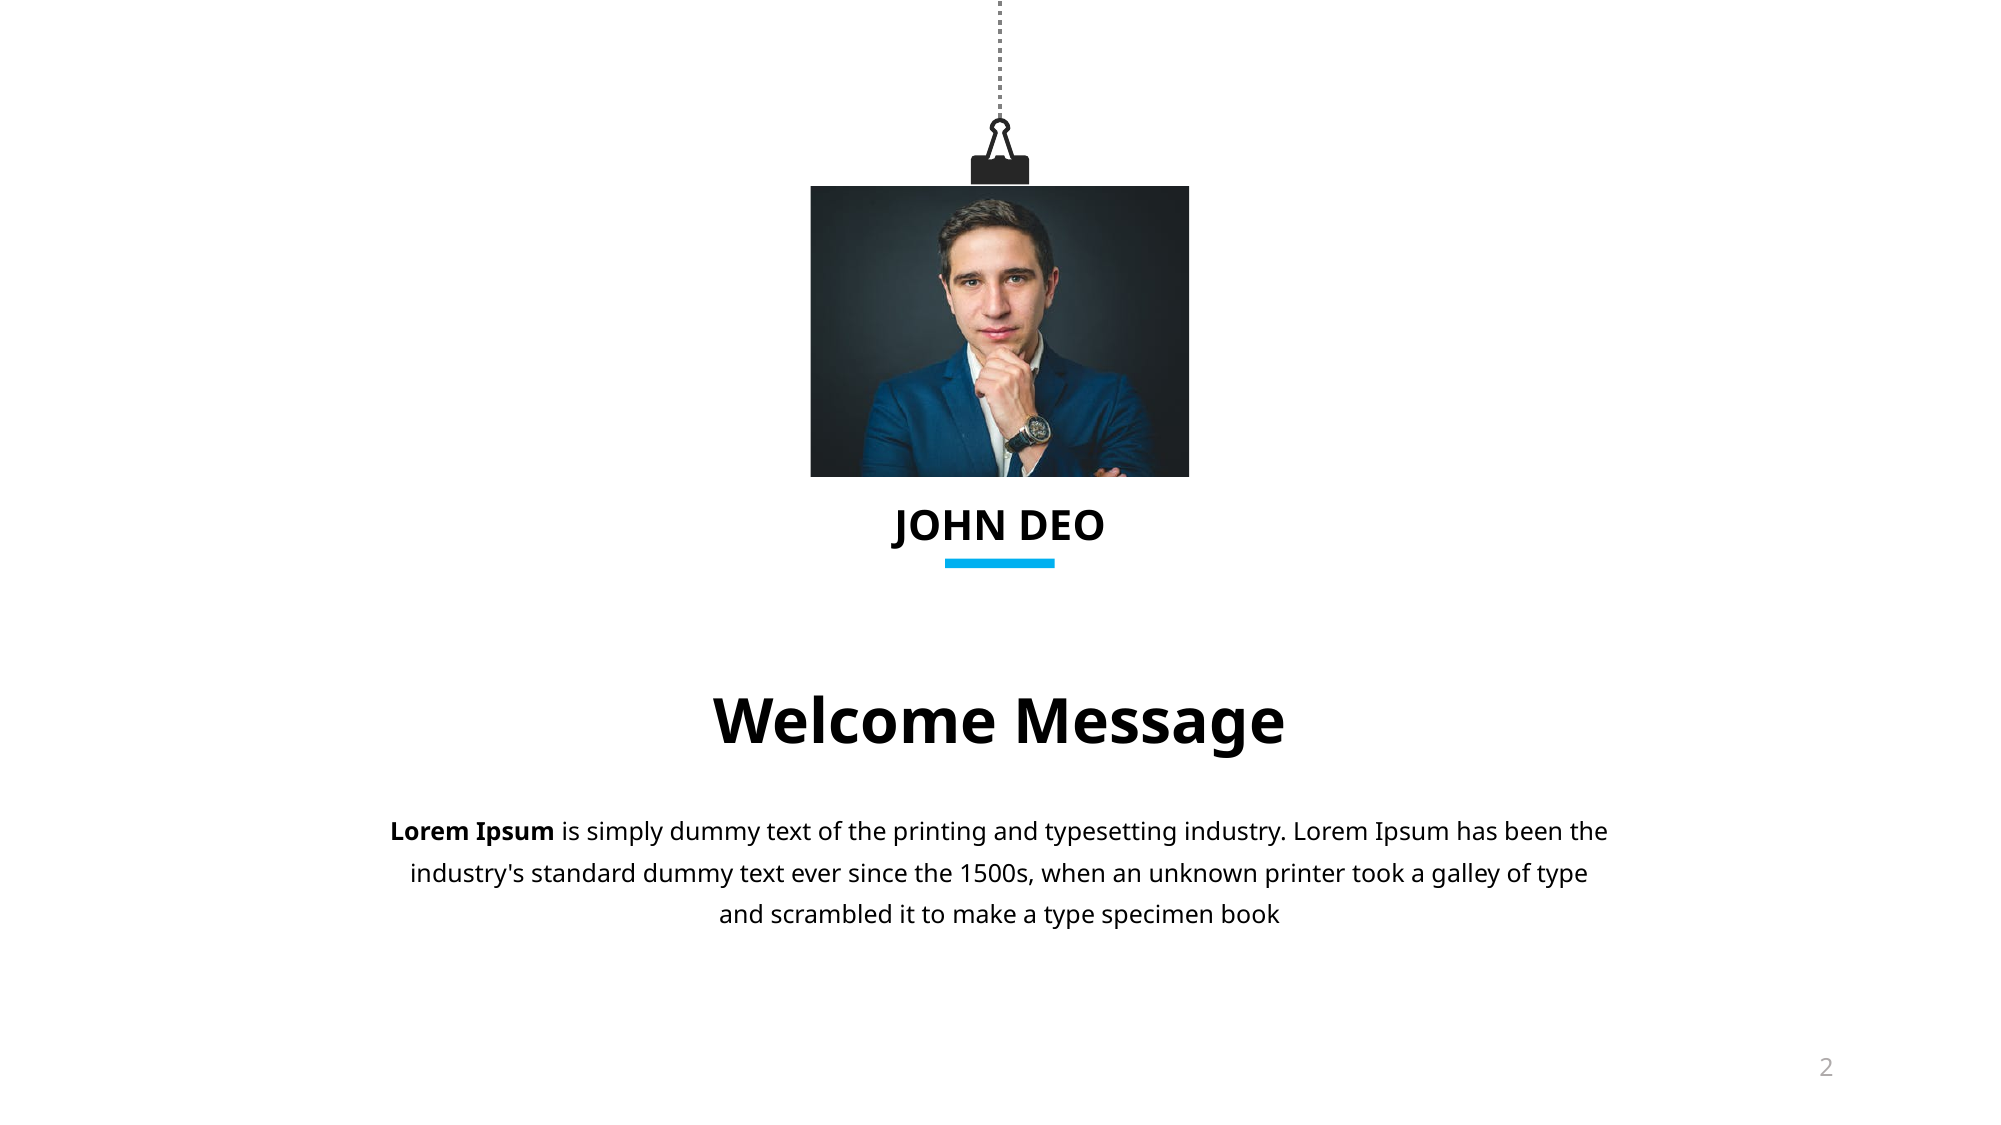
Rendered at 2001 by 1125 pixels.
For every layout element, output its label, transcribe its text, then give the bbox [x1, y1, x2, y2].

picture [810, 186, 1190, 477]
text_box Lorem Ipsum is simply dummy text of the printing and typesetting industry. Lorem Ipsum has been the industry's standard dummy text ever since the 1500s, when an unknown printer took a galley of type and scrambled it to make a type specimen book [372, 796, 1628, 937]
slide_number 2 [1790, 1042, 1863, 1094]
text_box [970, 118, 1030, 185]
text_box JOHN DEO [735, 491, 1265, 556]
text_box Welcome Message [698, 673, 1302, 764]
text_box [944, 558, 1056, 569]
